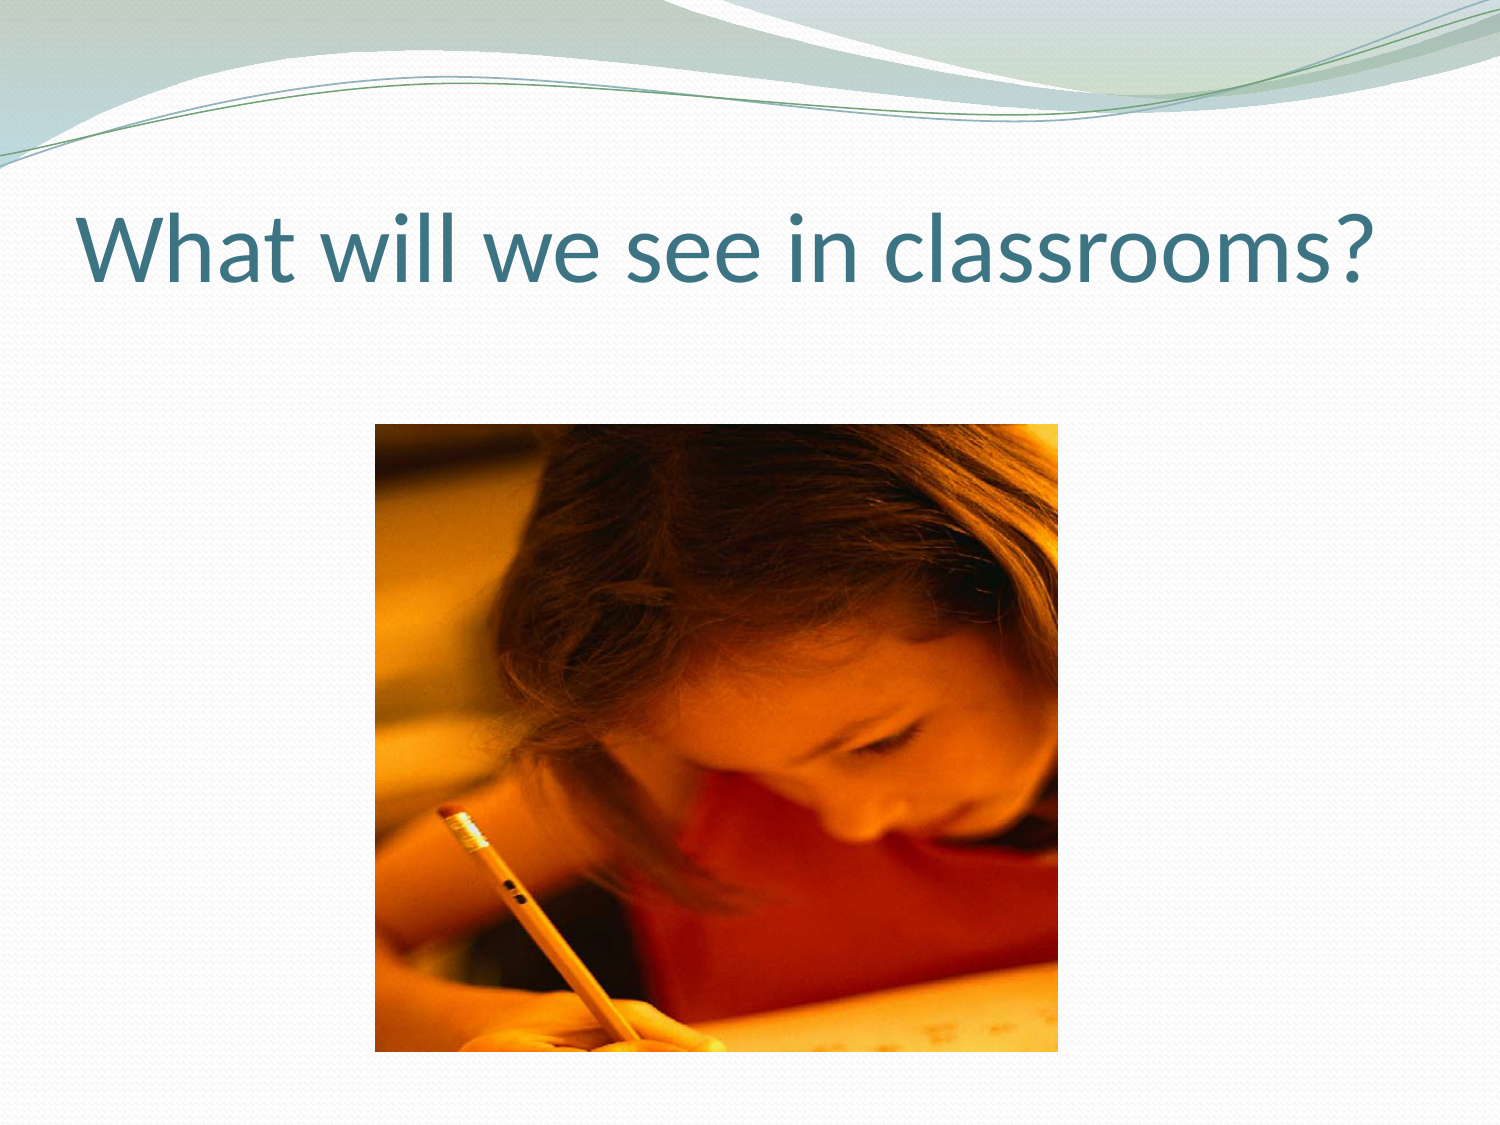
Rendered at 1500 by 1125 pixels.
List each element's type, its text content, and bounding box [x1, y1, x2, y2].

title What will we see in classrooms? [75, 115, 1425, 303]
picture [374, 424, 1058, 1052]
